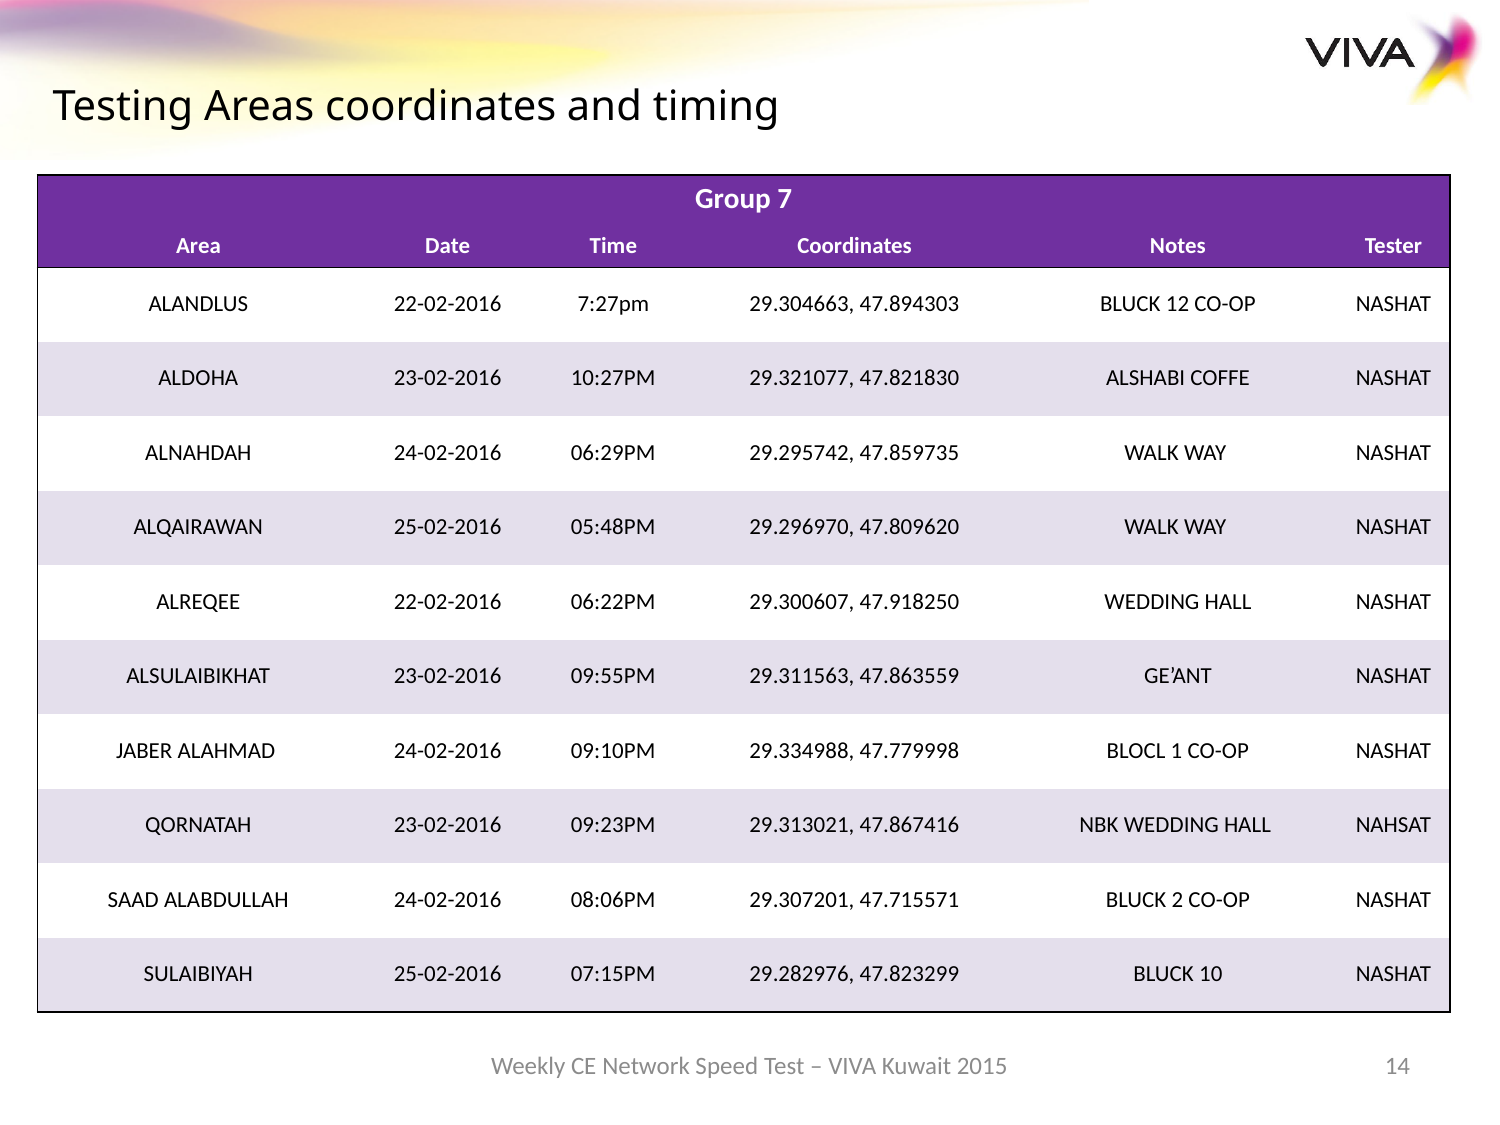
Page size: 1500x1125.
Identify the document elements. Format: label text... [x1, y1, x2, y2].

table_cell 07:15PM [536, 938, 691, 1011]
table_cell NBK WEDDING HALL [1019, 789, 1337, 863]
table_cell Coordinates [691, 226, 1019, 267]
table_cell NASHAT [1337, 268, 1449, 342]
table_cell 06:22PM [536, 565, 691, 640]
table_cell NASHAT [1337, 342, 1449, 416]
table_cell 23-02-2016 [359, 789, 536, 863]
table_cell BLUCK 12 CO-OP [1019, 268, 1337, 342]
table_cell WALK WAY [1019, 491, 1337, 565]
table_cell BLUCK 2 CO-OP [1019, 863, 1337, 938]
table_cell ALDOHA [38, 342, 359, 416]
table_cell 25-02-2016 [359, 491, 536, 565]
table_cell BLUCK 10 [1019, 938, 1337, 1011]
table_cell ALSHABI COFFE [1019, 342, 1337, 416]
table_cell 29.295742, 47.859735 [691, 416, 1019, 491]
table_cell QORNATAH [38, 789, 359, 863]
table_cell NASHAT [1337, 714, 1449, 789]
table_cell GE’ANT [1019, 640, 1337, 714]
table_cell WALK WAY [1019, 416, 1337, 491]
table_cell ALNAHDAH [38, 416, 359, 491]
table_cell NASHAT [1337, 491, 1449, 565]
table_cell 05:48PM [536, 491, 691, 565]
table_cell 23-02-2016 [359, 640, 536, 714]
table_cell 29.296970, 47.809620 [691, 491, 1019, 565]
table_cell 24-02-2016 [359, 714, 536, 789]
text_box 14 [1074, 1042, 1425, 1103]
table_cell 22-02-2016 [359, 268, 536, 342]
table_cell ALANDLUS [38, 268, 359, 342]
table_cell 23-02-2016 [359, 342, 536, 416]
text_box Weekly CE Network Speed Test – VIVA Kuwait 2015 [205, 1042, 1074, 1103]
table_cell 29.313021, 47.867416 [691, 789, 1019, 863]
table_cell ALSULAIBIKHAT [38, 640, 359, 714]
table_cell NASHAT [1337, 863, 1449, 938]
table_cell BLOCL 1 CO-OP [1019, 714, 1337, 789]
table_cell 29.304663, 47.894303 [691, 268, 1019, 342]
table_cell 24-02-2016 [359, 863, 536, 938]
table_cell 09:55PM [536, 640, 691, 714]
table_cell 24-02-2016 [359, 416, 536, 491]
table_cell SAAD ALABDULLAH [38, 863, 359, 938]
table_cell JABER ALAHMAD [38, 714, 359, 789]
table_cell 09:23PM [536, 789, 691, 863]
table_cell NASHAT [1337, 640, 1449, 714]
table_cell 29.300607, 47.918250 [691, 565, 1019, 640]
picture [0, 0, 1089, 160]
table_cell Tester [1337, 226, 1449, 267]
text_box Testing Areas coordinates and timing [37, 24, 1278, 174]
table_cell 22-02-2016 [359, 565, 536, 640]
table_cell 7:27pm [536, 268, 691, 342]
table_cell SULAIBIYAH [38, 938, 359, 1011]
table_cell Notes [1019, 226, 1337, 267]
table_cell 29.282976, 47.823299 [691, 938, 1019, 1011]
table_cell Date [359, 226, 536, 267]
table_cell 29.307201, 47.715571 [691, 863, 1019, 938]
table_cell ALQAIRAWAN [38, 491, 359, 565]
table_cell Time [536, 226, 691, 267]
table_cell ALREQEE [38, 565, 359, 640]
table_cell 09:10PM [536, 714, 691, 789]
table_cell 25-02-2016 [359, 938, 536, 1011]
table_cell NASHAT [1337, 565, 1449, 640]
table_cell 29.321077, 47.821830 [691, 342, 1019, 416]
table_cell 29.311563, 47.863559 [691, 640, 1019, 714]
table_cell WEDDING HALL [1019, 565, 1337, 640]
table_header Group 7 [38, 176, 1449, 226]
table_cell NASHAT [1337, 416, 1449, 491]
table_cell NAHSAT [1337, 789, 1449, 863]
table_cell 06:29PM [536, 416, 691, 491]
table_cell 08:06PM [536, 863, 691, 938]
picture [1300, 12, 1485, 105]
table_cell 10:27PM [536, 342, 691, 416]
table_cell NASHAT [1337, 938, 1449, 1011]
table_cell 29.334988, 47.779998 [691, 714, 1019, 789]
table_cell Area [38, 226, 359, 267]
